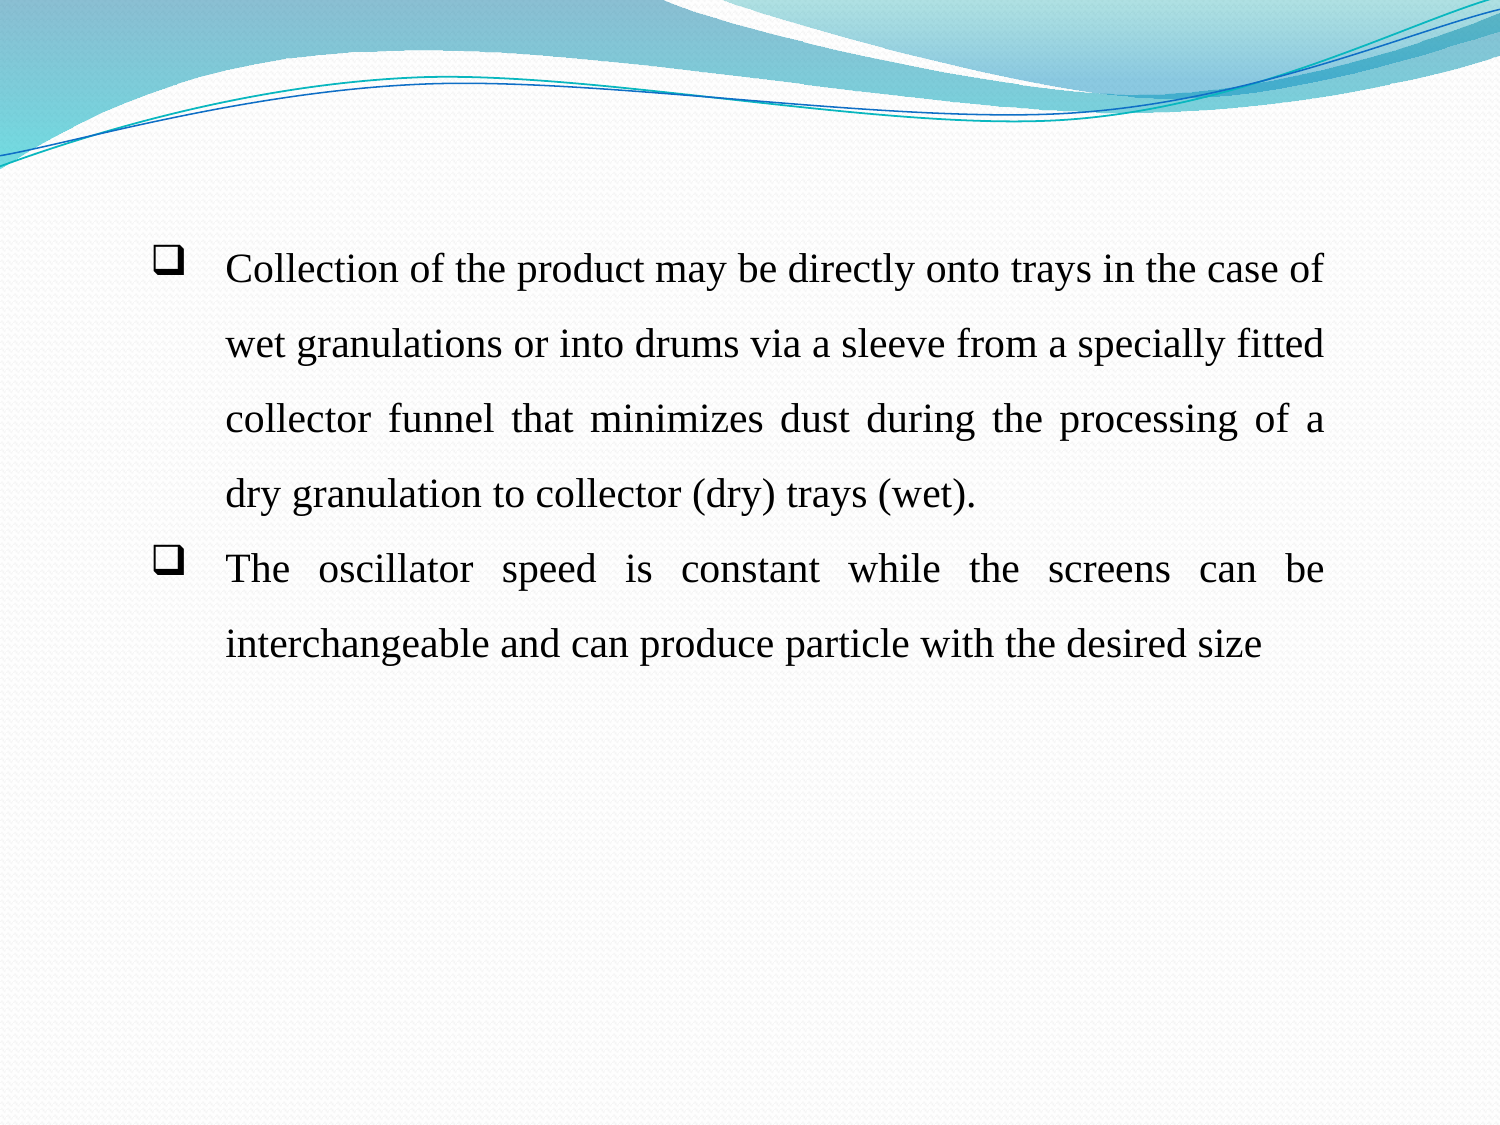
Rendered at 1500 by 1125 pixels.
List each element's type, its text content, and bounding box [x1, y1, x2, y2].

text_box Collection of the product may be directly onto trays in the case of wet granulations or into drums via a sleeve from a specially fitted collec­tor funnel that minimizes dust during the processing of a dry granula­tion to collector (dry) trays (wet). The oscillator speed is constant while the screens can be interchangea­ble and can produce particle with the desired size [135, 208, 1341, 748]
